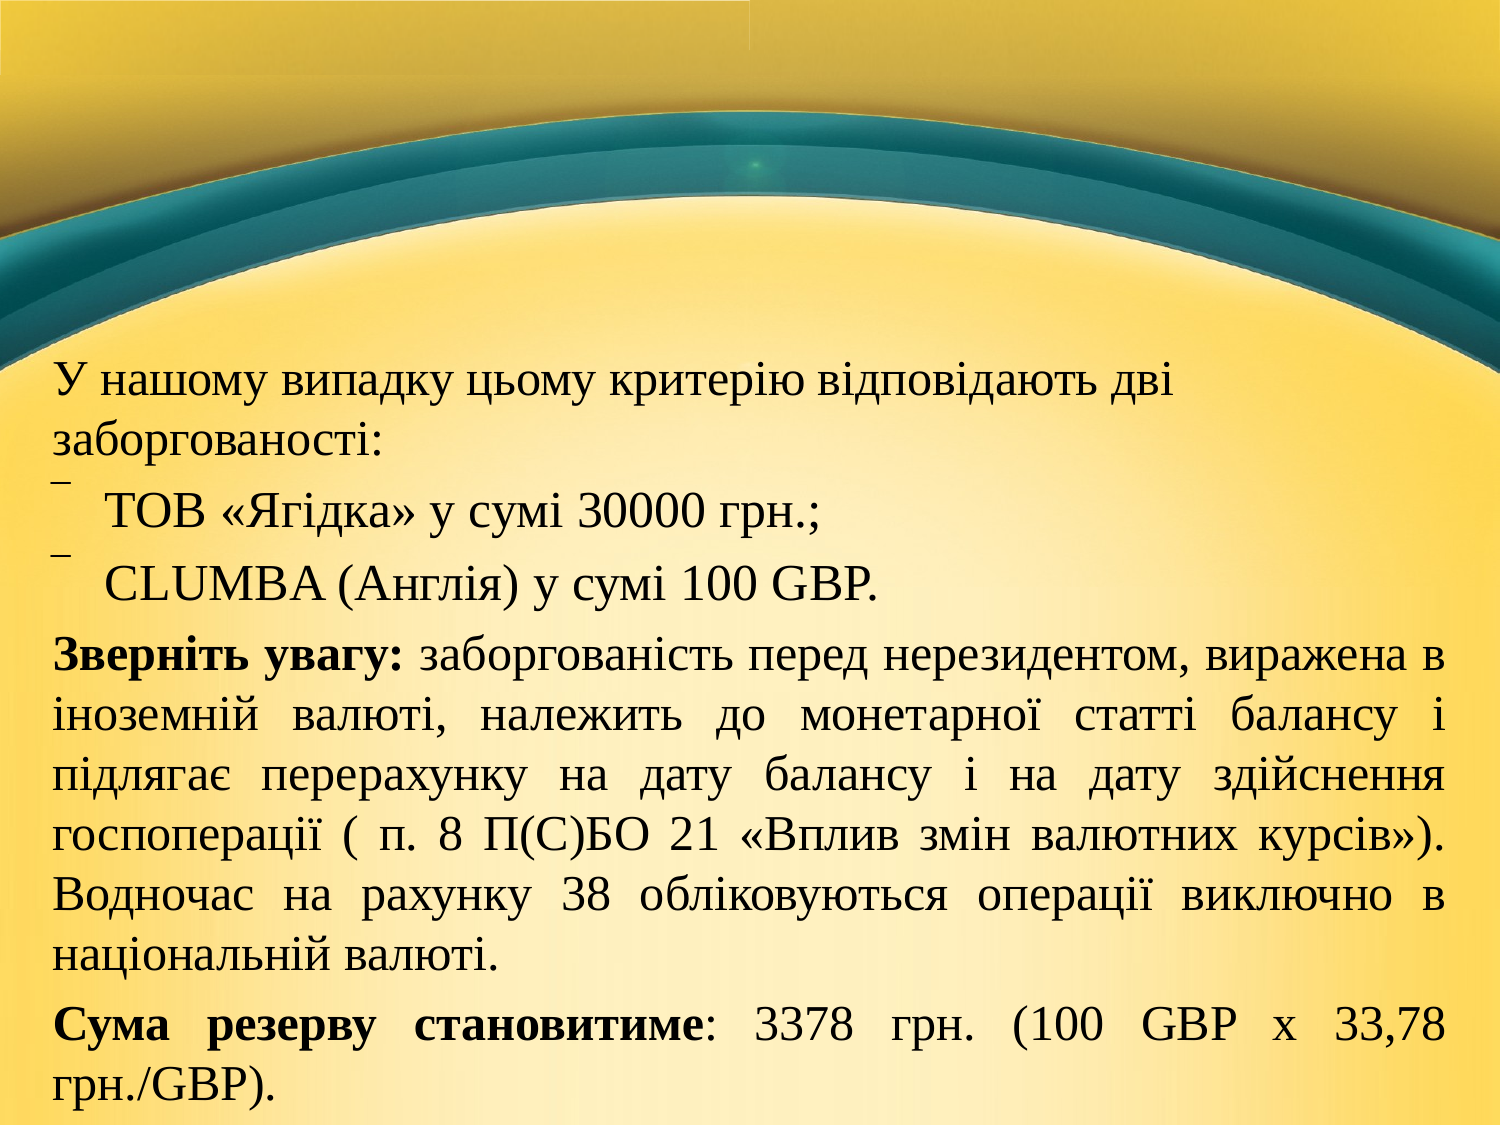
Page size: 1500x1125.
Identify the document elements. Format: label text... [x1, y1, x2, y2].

picture [0, 0, 1500, 1125]
list У нашому випадку цьому критерію відповідають дві заборгованості: ТОВ «Ягідка» у сумі 30000 грн.; CLUMBA (Англія) у сумі 100 GBP. Зверніть увагу: заборгованість перед нерезидентом, виражена в іноземній валюті, належить до монетарної статті балансу і підлягає перерахунку на дату балансу і на дату здійснення госпоперації ( п. 8 П(С)БО 21 «Вплив змін валютних курсів»). Водночас на рахунку 38 обліковуються операції виключно в національній валюті. Сума резерву становитиме: 3378 грн. (100 GBP х 33,78 грн./GBP). [37, 337, 1463, 1125]
